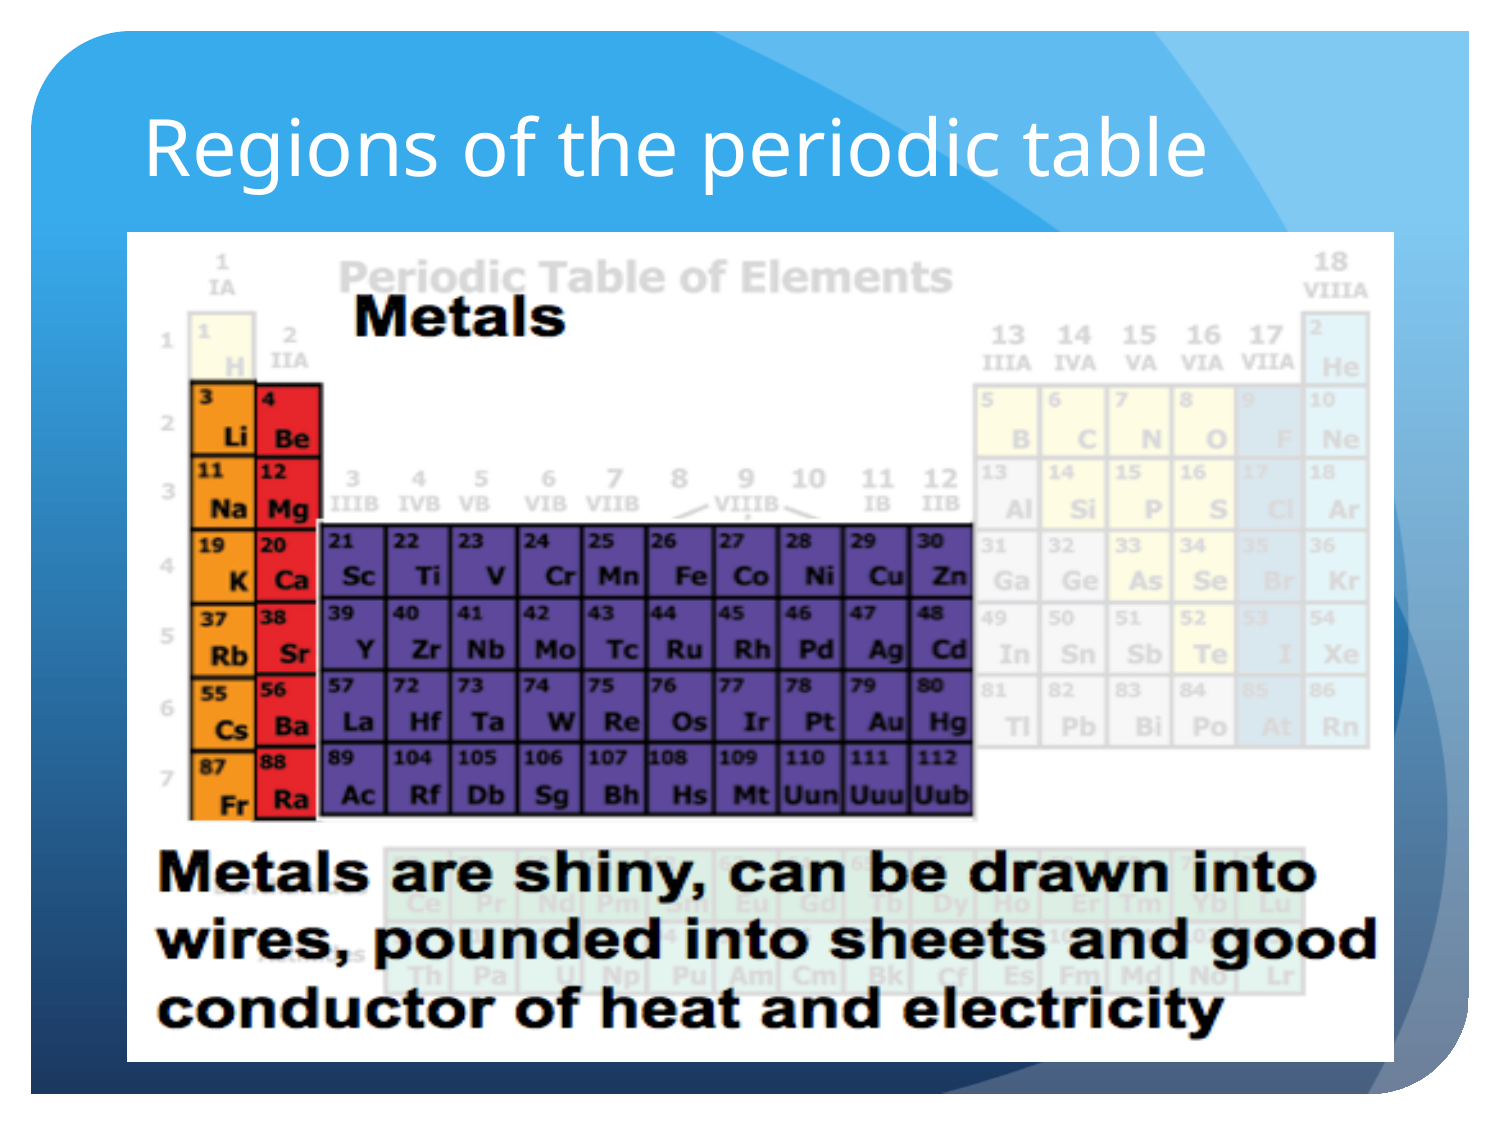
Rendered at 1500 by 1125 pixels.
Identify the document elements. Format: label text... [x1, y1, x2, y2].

picture [24, 30, 1473, 1094]
title Regions of the periodic table [127, 62, 1372, 201]
